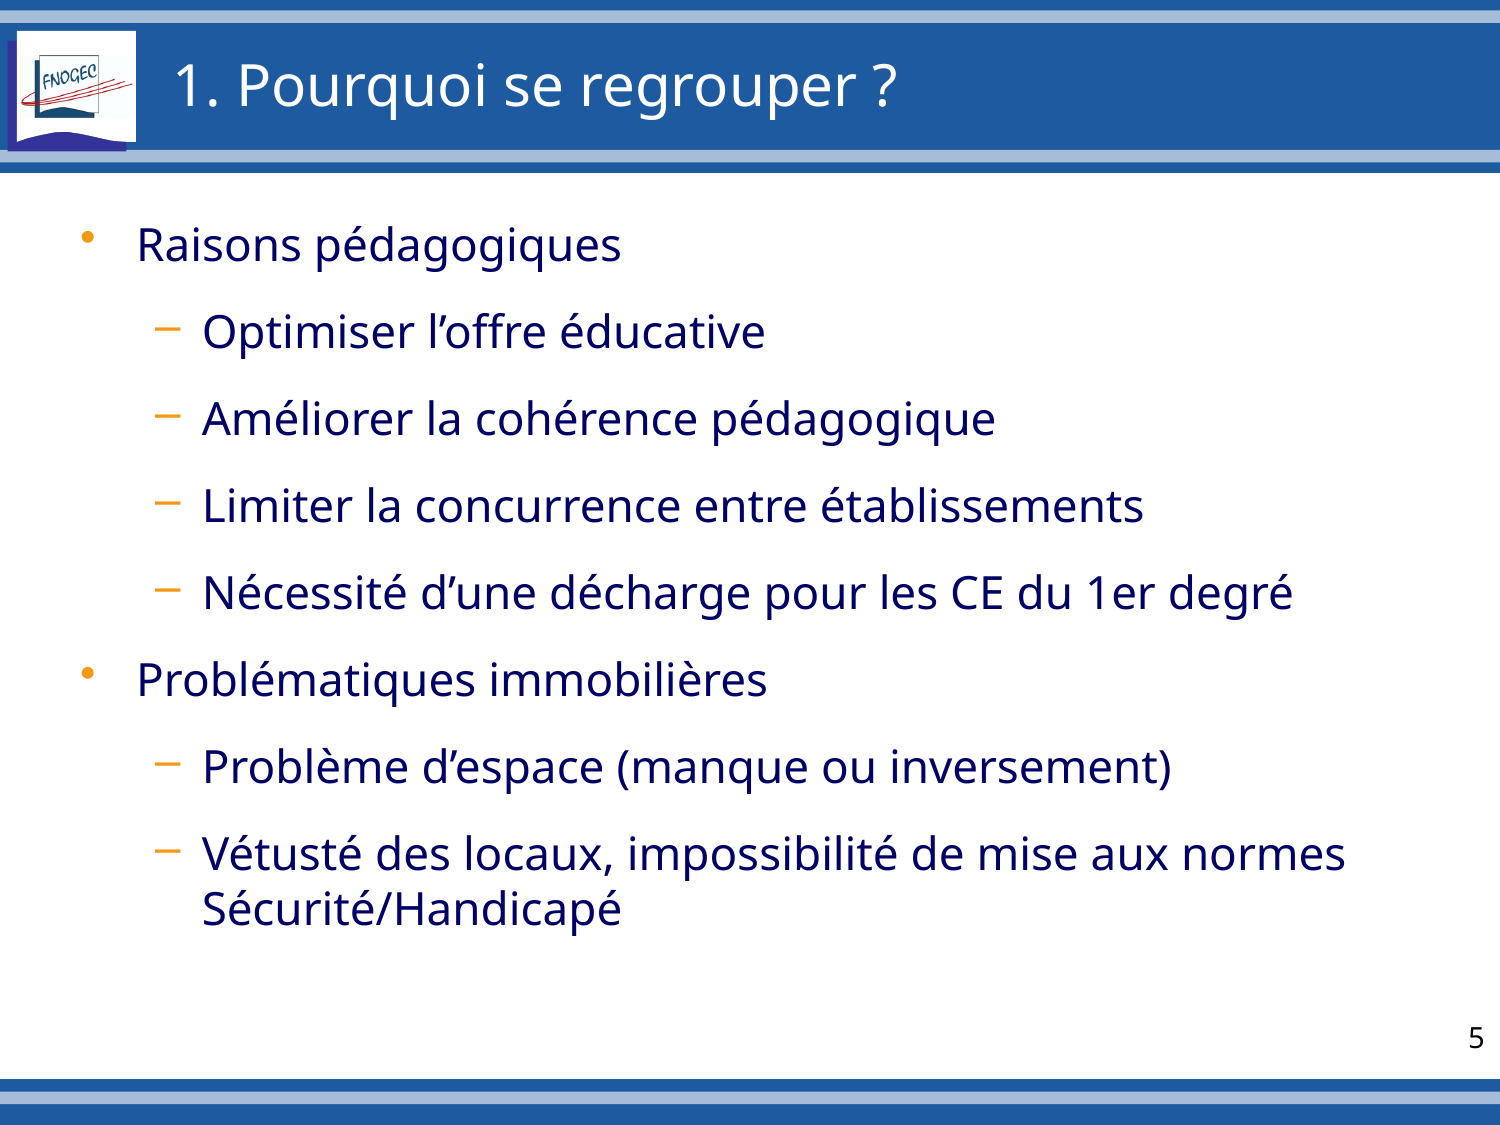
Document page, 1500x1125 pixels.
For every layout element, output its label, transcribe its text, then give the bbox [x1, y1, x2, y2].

picture [18, 51, 136, 123]
list Raisons pédagogiques Optimiser l’offre éducative Améliorer la cohérence pédagogique Limiter la concurrence entre établissements Nécessité d’une décharge pour les CE du 1er degré Problématiques immobilières Problème d’espace (manque ou inversement) Vétusté des locaux, impossibilité de mise aux normes Sécurité/Handicapé [64, 207, 1448, 658]
slide_number 5 [1149, 1011, 1500, 1090]
title 1. Pourquoi se regrouper ? [157, 36, 1412, 130]
